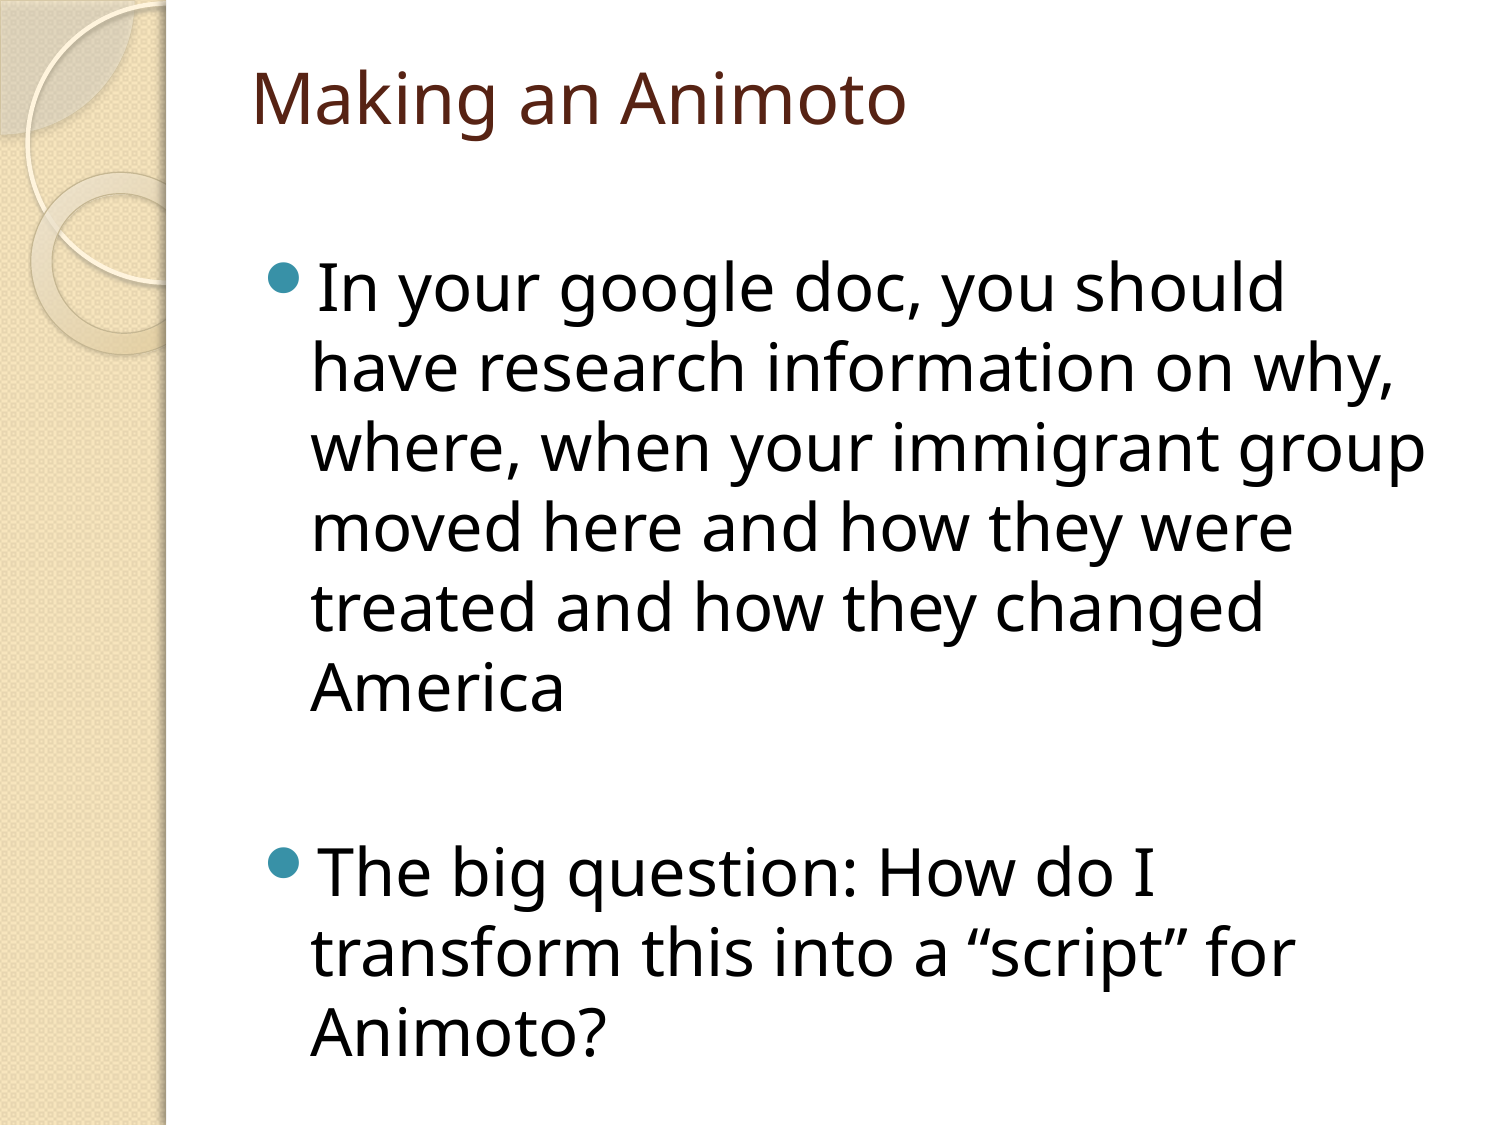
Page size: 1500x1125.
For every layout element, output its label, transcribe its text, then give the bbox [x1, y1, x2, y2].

title Making an Animoto [235, 45, 1466, 233]
list In your google doc, you should have research information on why, where, when your immigrant group moved here and how they were treated and how they changed America The big question: How do I transform this into a “script” for Animoto? [235, 237, 1466, 1025]
